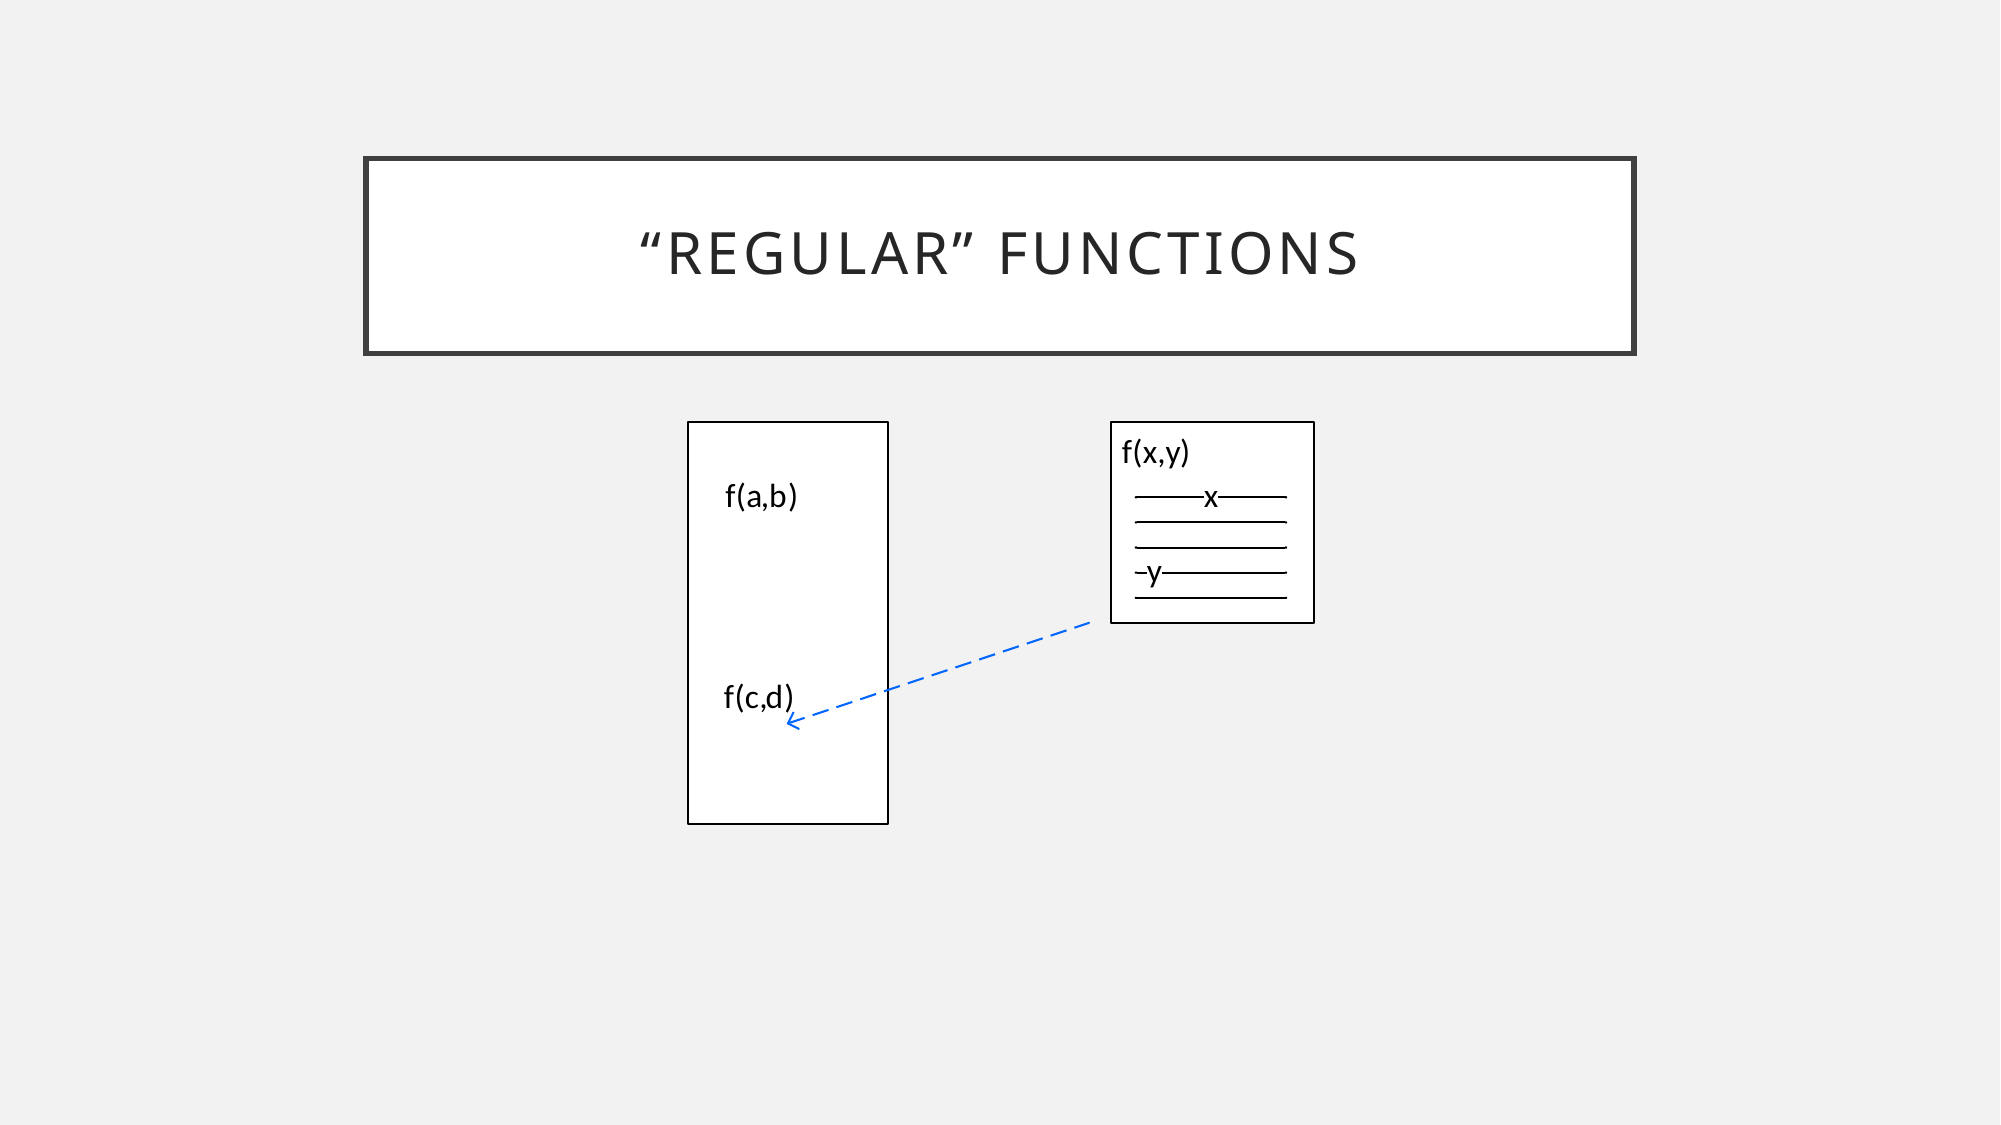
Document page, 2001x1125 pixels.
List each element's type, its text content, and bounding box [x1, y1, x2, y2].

picture [683, 417, 1317, 826]
title “Regular” Functions [363, 156, 1637, 356]
